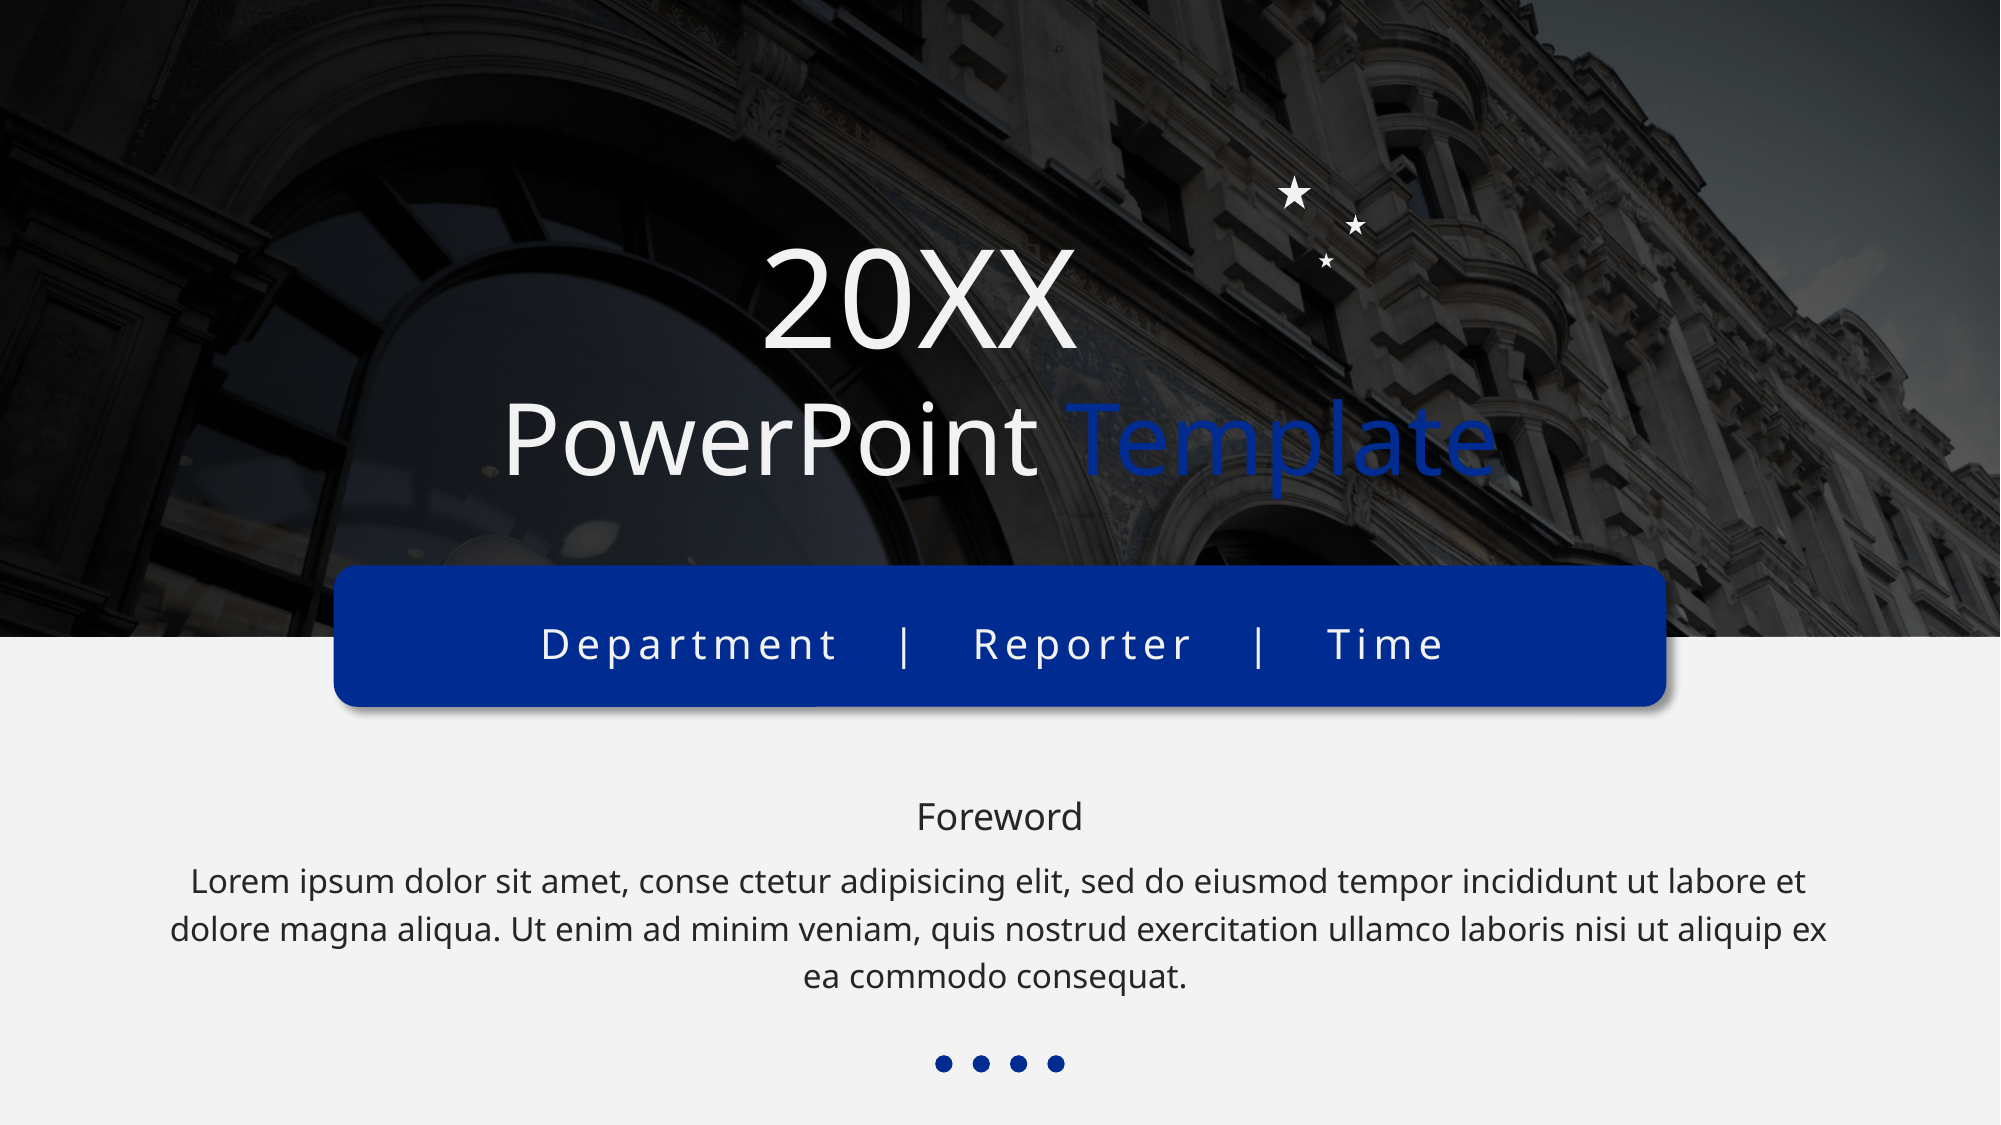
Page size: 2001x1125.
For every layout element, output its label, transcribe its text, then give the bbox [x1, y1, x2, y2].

text_box [1274, 171, 1315, 212]
text_box Foreword [850, 776, 1150, 844]
text_box PowerPoint Template [407, 368, 1593, 504]
text_box [0, 0, 2000, 638]
text_box [332, 564, 1668, 708]
text_box [1048, 1056, 1064, 1072]
text_box [1011, 1056, 1026, 1072]
text_box [936, 1056, 952, 1072]
text_box [973, 1056, 989, 1072]
text_box Department | Reporter | Time [478, 600, 1522, 676]
text_box 20XX [744, 203, 1252, 384]
text_box Lorem ipsum dolor sit amet, conse ctetur adipisicing elit, sed do eiusmod tempor incididunt ut labore et dolore magna aliqua. Ut enim ad minim veniam, quis nostrud exercitation ullamco laboris nisi ut aliquip ex ea commodo consequat. [154, 844, 1846, 1003]
text_box [1342, 211, 1369, 238]
text_box [1315, 249, 1337, 271]
